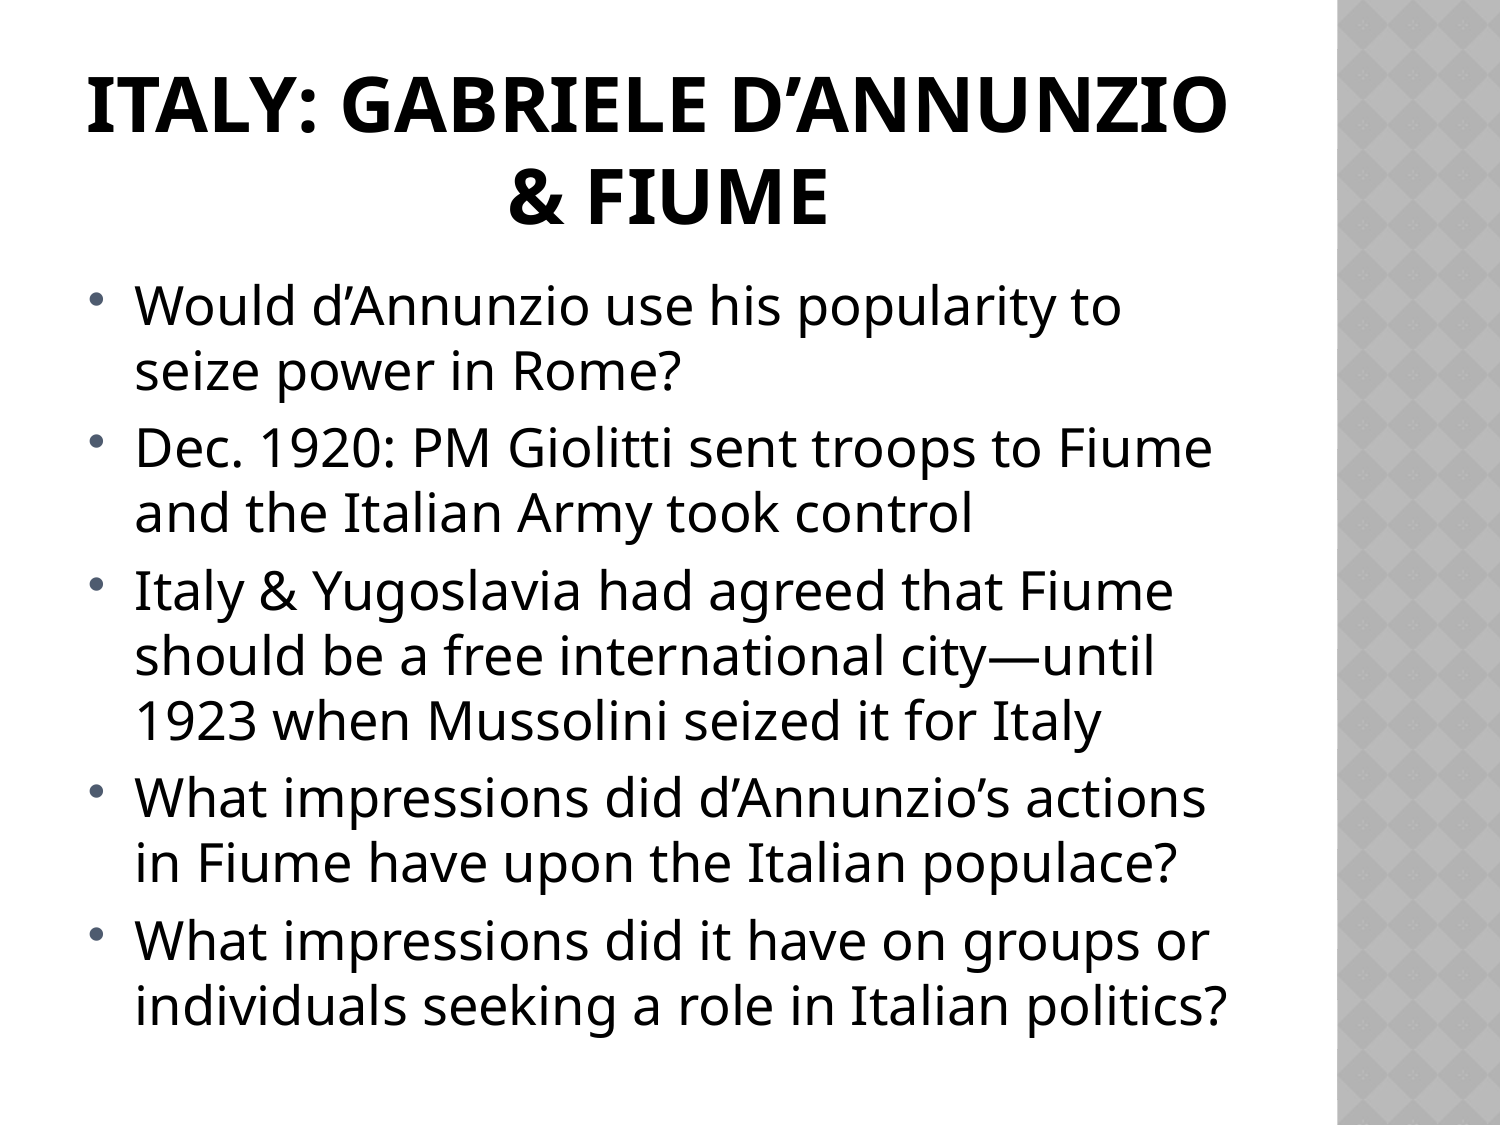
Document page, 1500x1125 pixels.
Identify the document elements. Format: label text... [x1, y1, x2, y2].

list Would d’Annunzio use his popularity to seize power in Rome? Dec. 1920: PM Giolitti sent troops to Fiume and the Italian Army took control Italy & Yugoslavia had agreed that Fiume should be a free international city—until 1923 when Mussolini seized it for Italy What impressions did d’Annunzio’s actions in Fiume have upon the Italian populace? What impressions did it have on groups or individuals seeking a role in Italian politics? [75, 264, 1263, 1059]
title Italy: gabriele d’annunzio & fiume [75, 52, 1263, 240]
